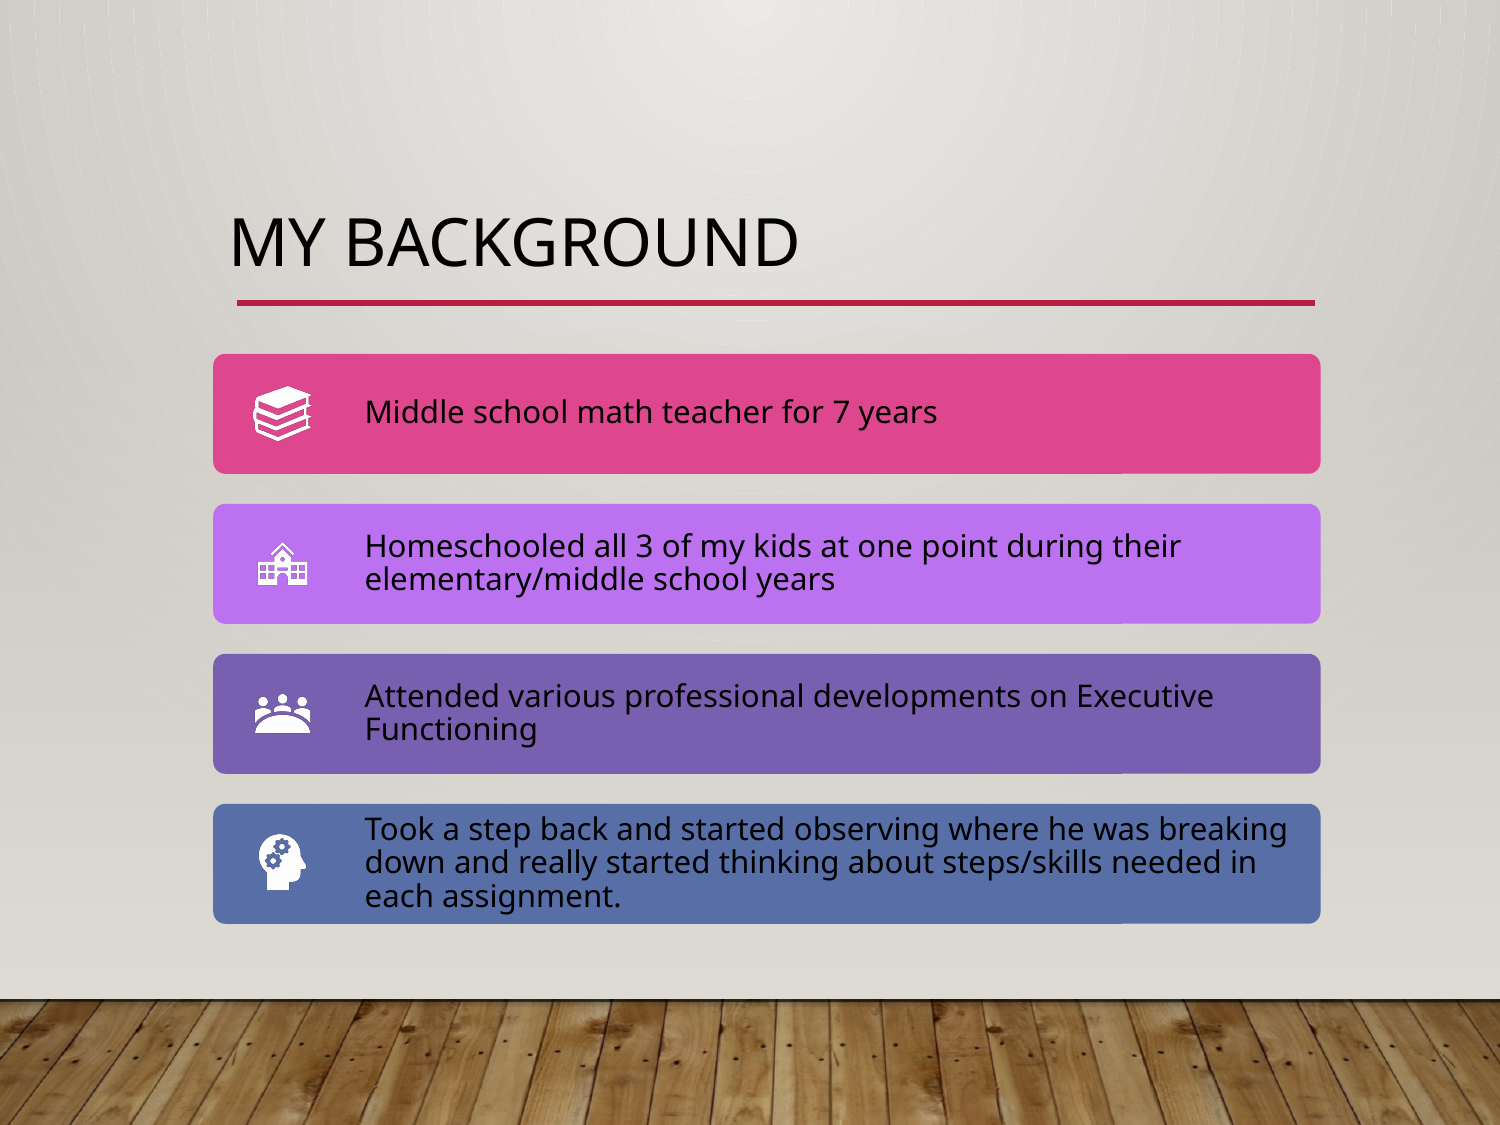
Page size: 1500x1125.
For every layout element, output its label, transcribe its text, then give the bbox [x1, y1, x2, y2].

title My background [213, 200, 864, 311]
picture [0, 999, 1500, 1125]
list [212, 353, 1321, 925]
